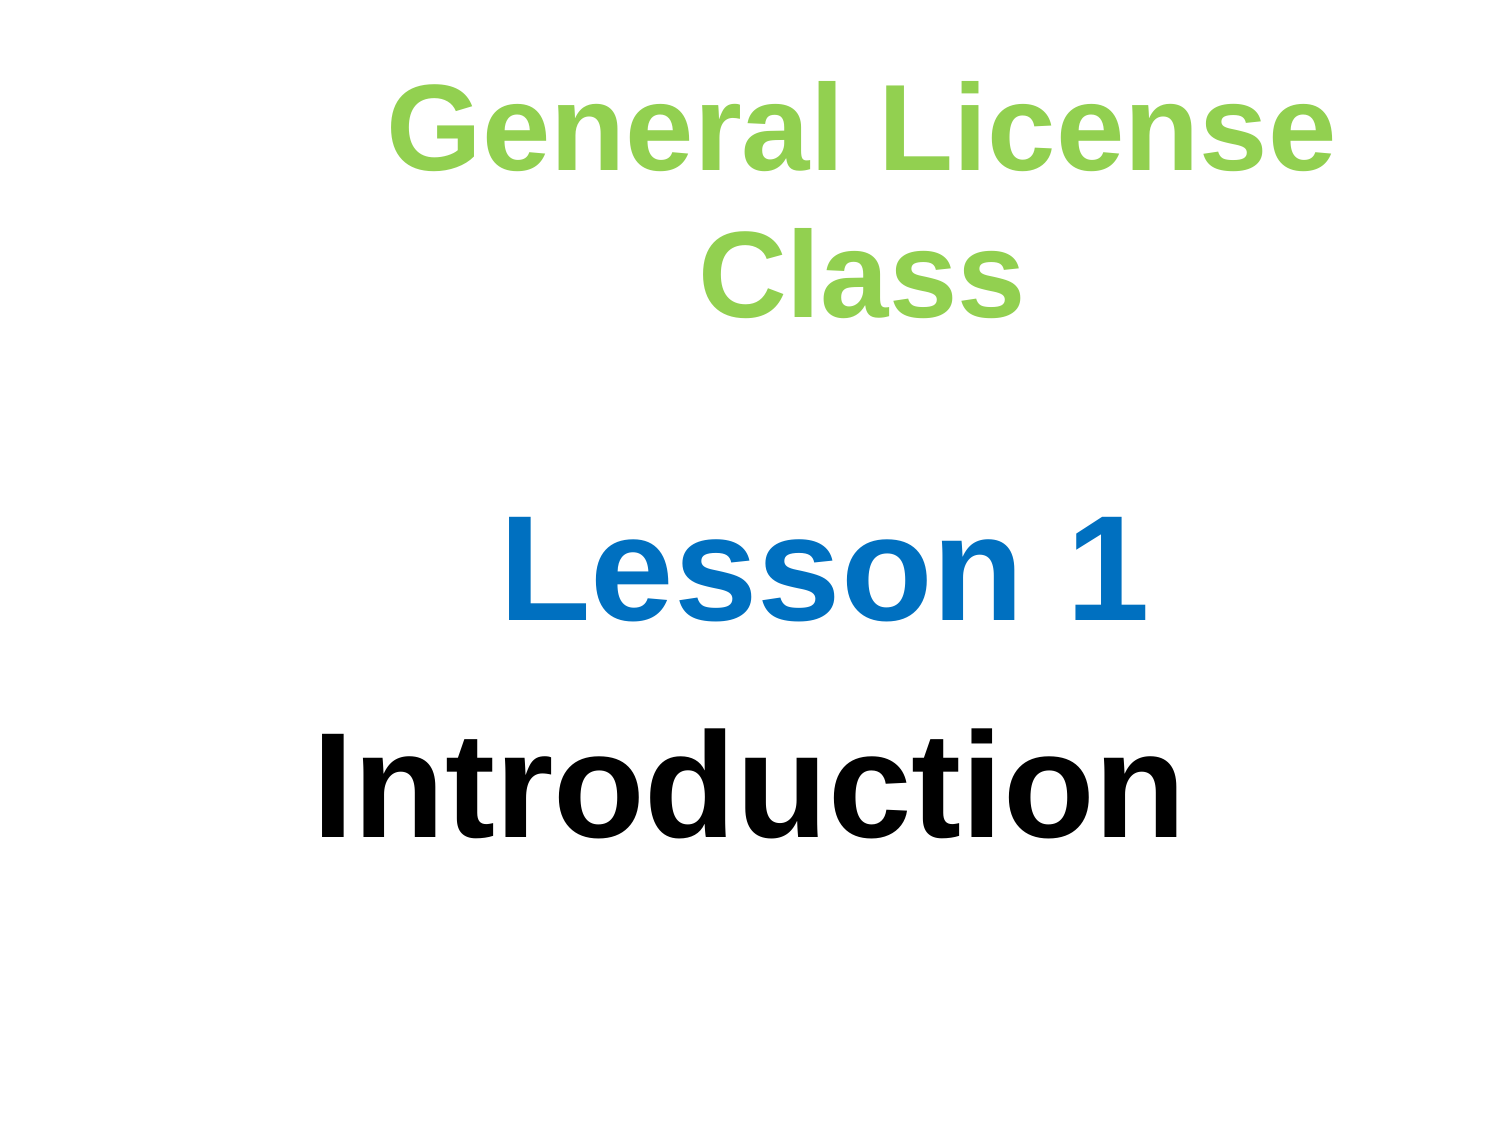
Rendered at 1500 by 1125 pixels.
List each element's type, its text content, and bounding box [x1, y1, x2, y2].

text_box Lesson 1 Introduction [0, 462, 1500, 888]
text_box General License Class [299, 29, 1425, 360]
